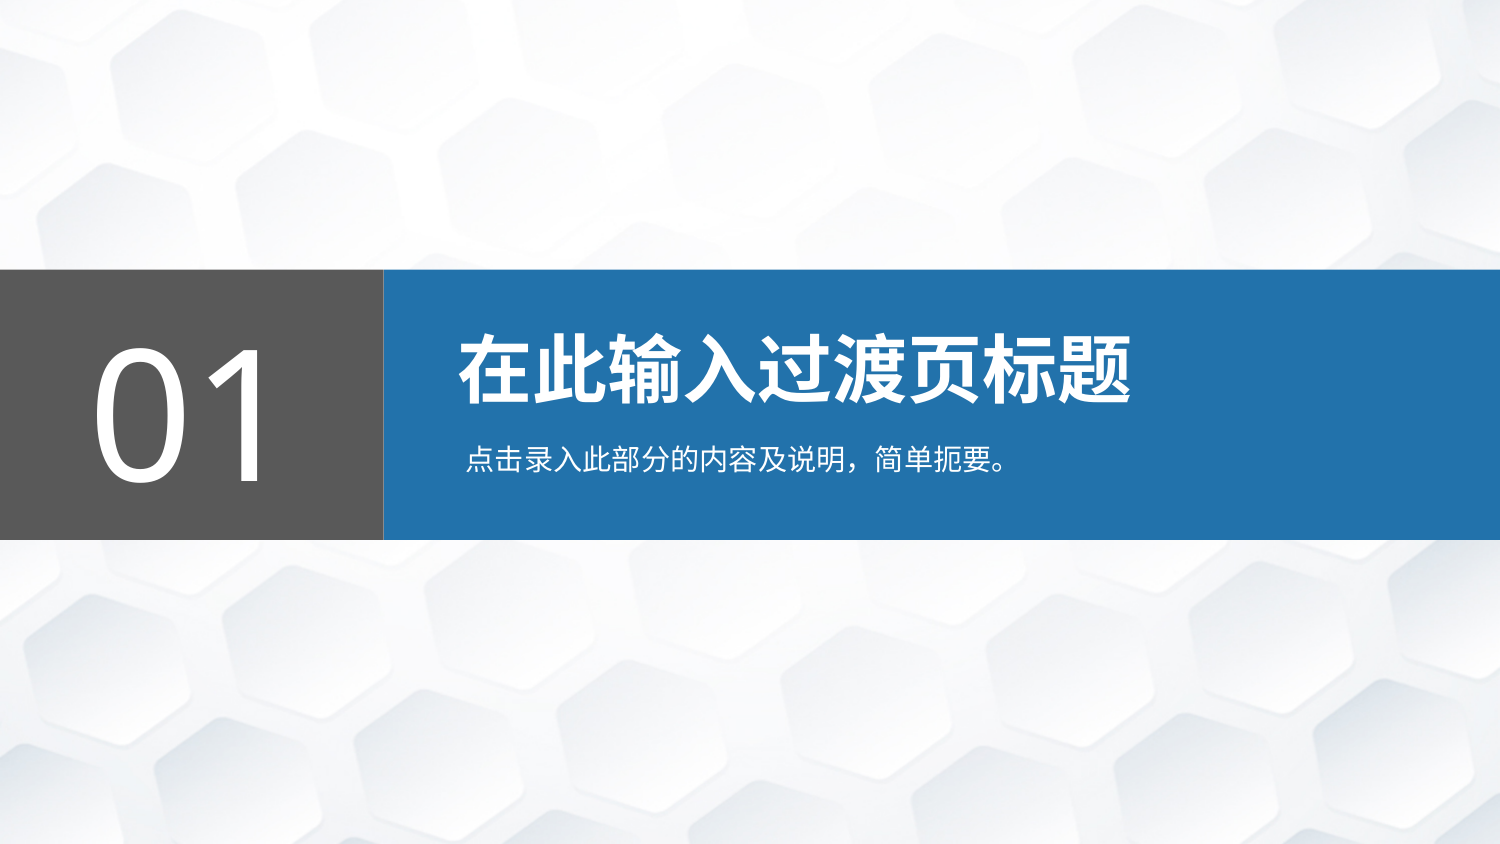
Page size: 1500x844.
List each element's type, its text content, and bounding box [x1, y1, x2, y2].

text_box 01 [73, 290, 313, 526]
picture [0, 0, 1500, 269]
text_box 点击录入此部分的内容及说明，简单扼要。 [450, 433, 1240, 484]
picture [0, 540, 1500, 844]
text_box [0, 267, 386, 542]
text_box 在此输入过渡页标题 [442, 315, 1240, 421]
text_box [386, 269, 1500, 540]
